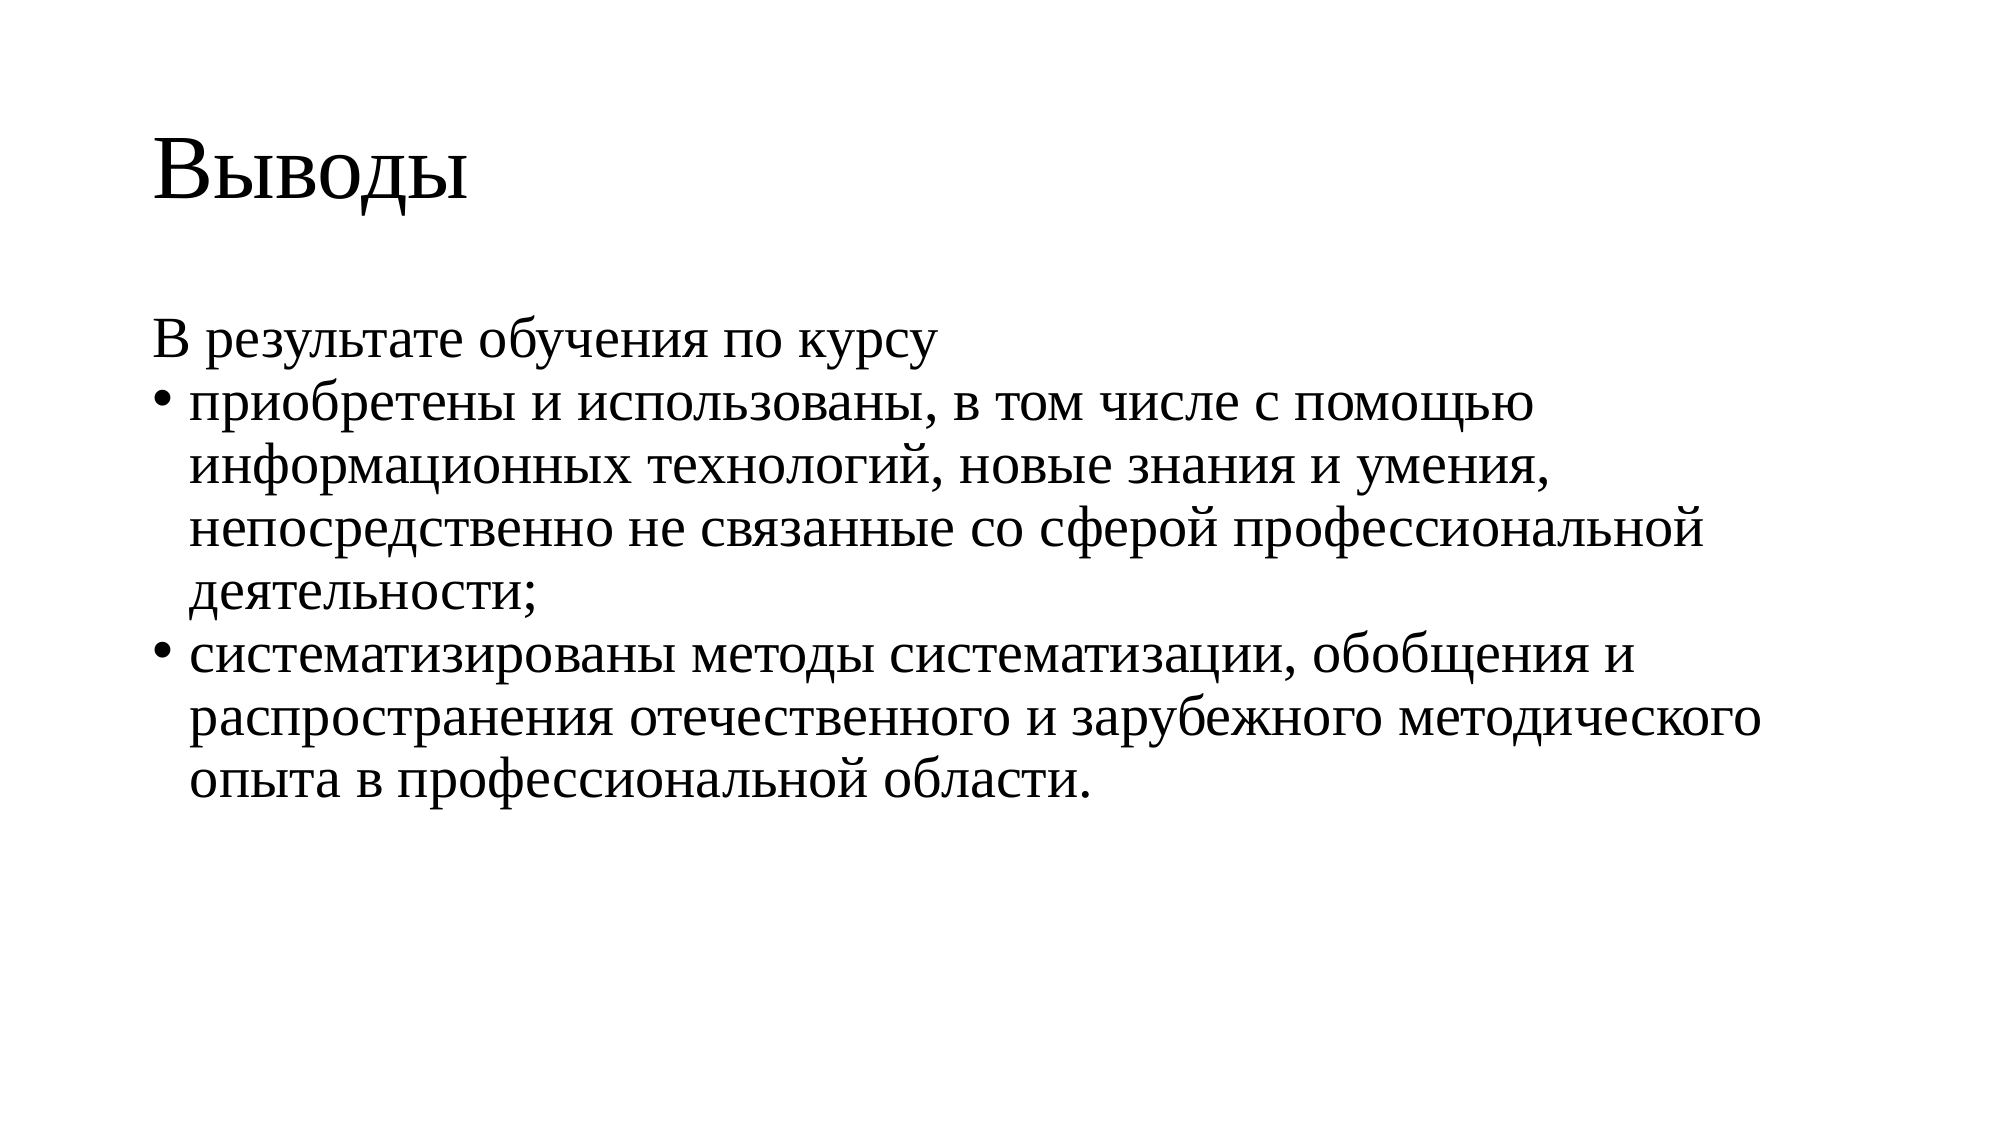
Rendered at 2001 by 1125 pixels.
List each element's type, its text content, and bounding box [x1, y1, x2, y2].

title Выводы [137, 59, 1863, 278]
list В результате обучения по курсу приобретены и использованы, в том числе с помощью информационных технологий, новые знания и умения, непосредственно не связанные со сферой профессиональной деятельности; систематизированы методы систематизации, обобщения и распространения отечественного и зарубежного методического опыта в профессиональной области. [137, 299, 1863, 1014]
